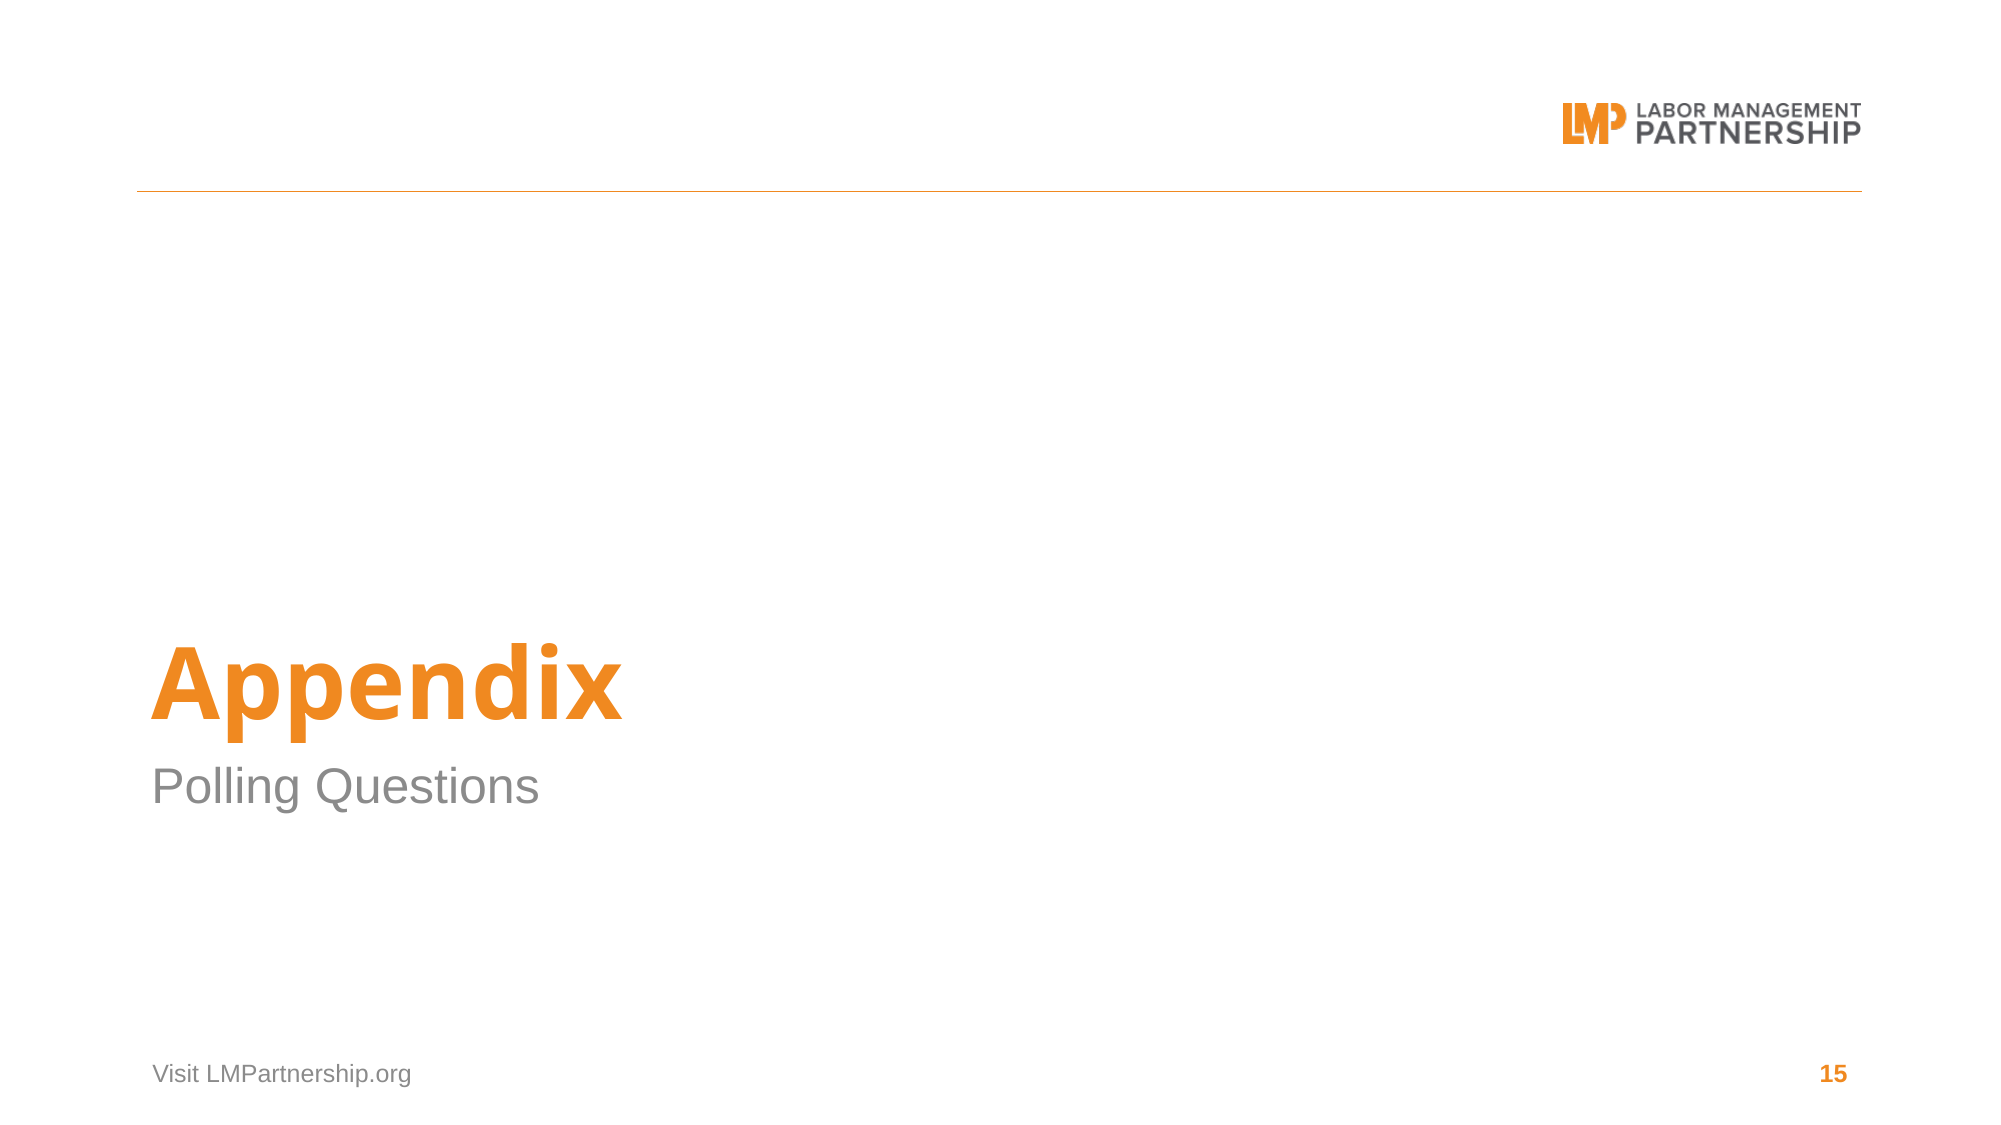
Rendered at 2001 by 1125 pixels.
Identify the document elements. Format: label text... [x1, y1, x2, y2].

picture [1562, 103, 1863, 144]
title Appendix [136, 280, 1862, 749]
list Polling Questions [136, 752, 1862, 999]
footer Visit LMPartnership.org [137, 1042, 813, 1103]
slide_number 15 [1412, 1042, 1863, 1103]
